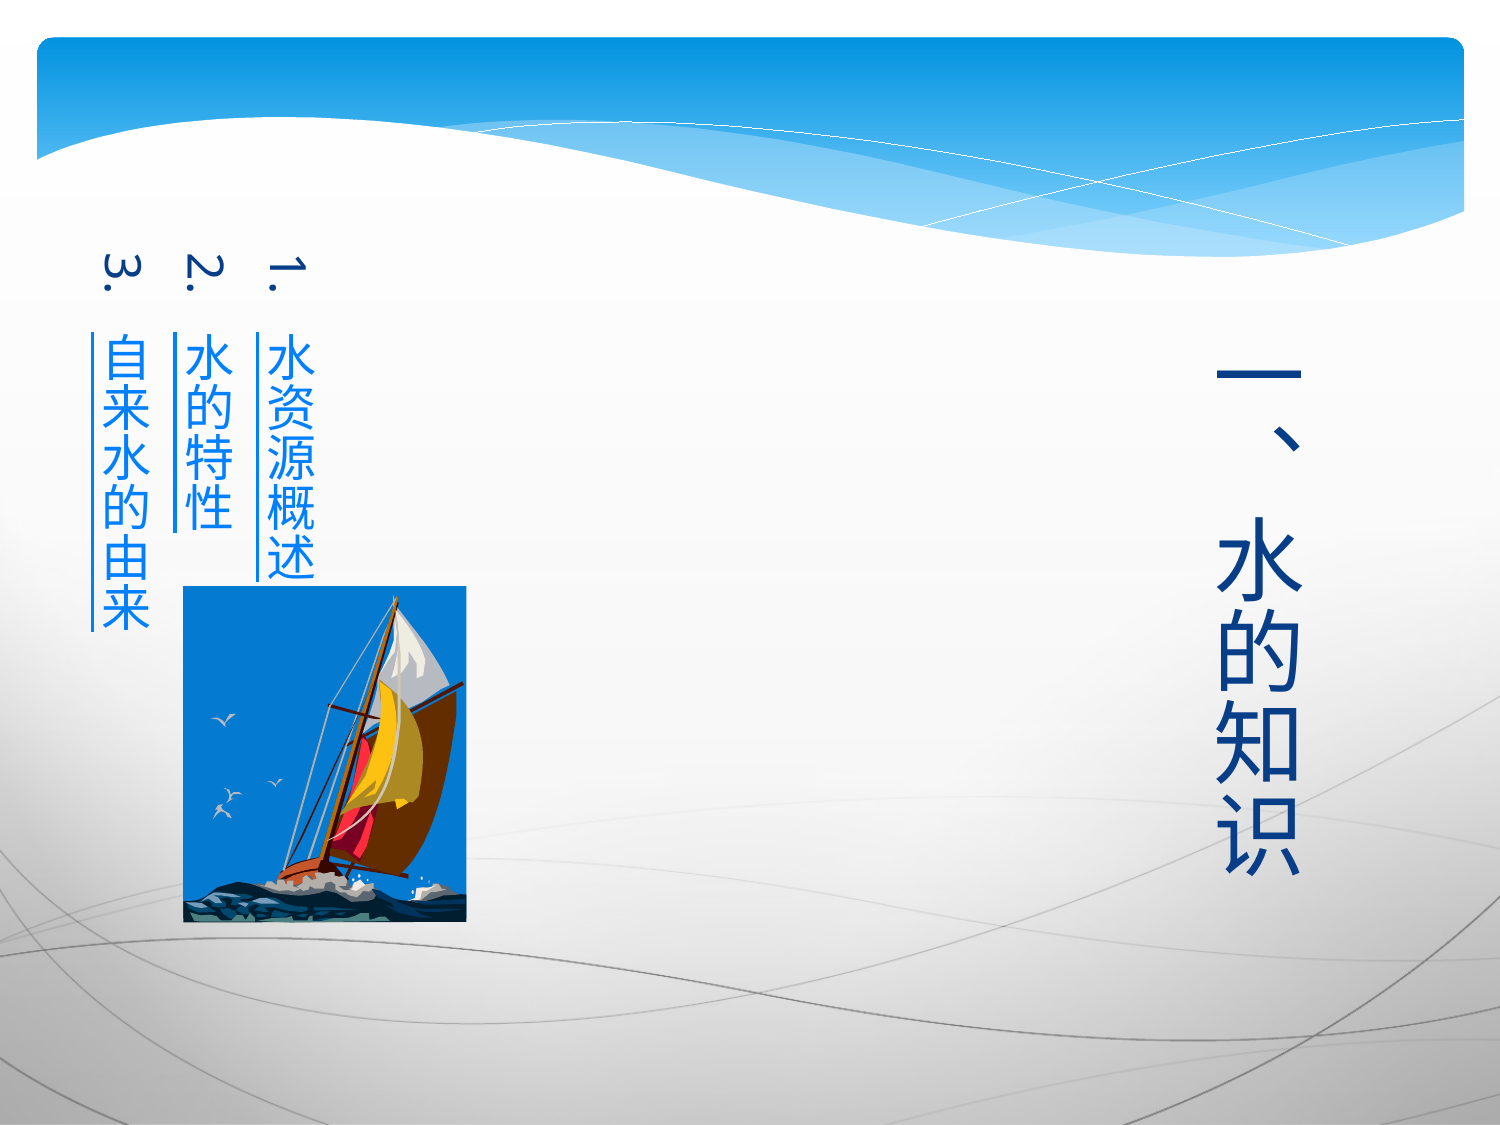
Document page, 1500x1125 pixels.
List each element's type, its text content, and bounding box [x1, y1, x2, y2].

list 1. 水资源概述 2. 水的特性 3. 自来水的由来 [75, 237, 1063, 974]
title 一、水的知识 [1087, 237, 1425, 974]
picture [182, 585, 467, 923]
